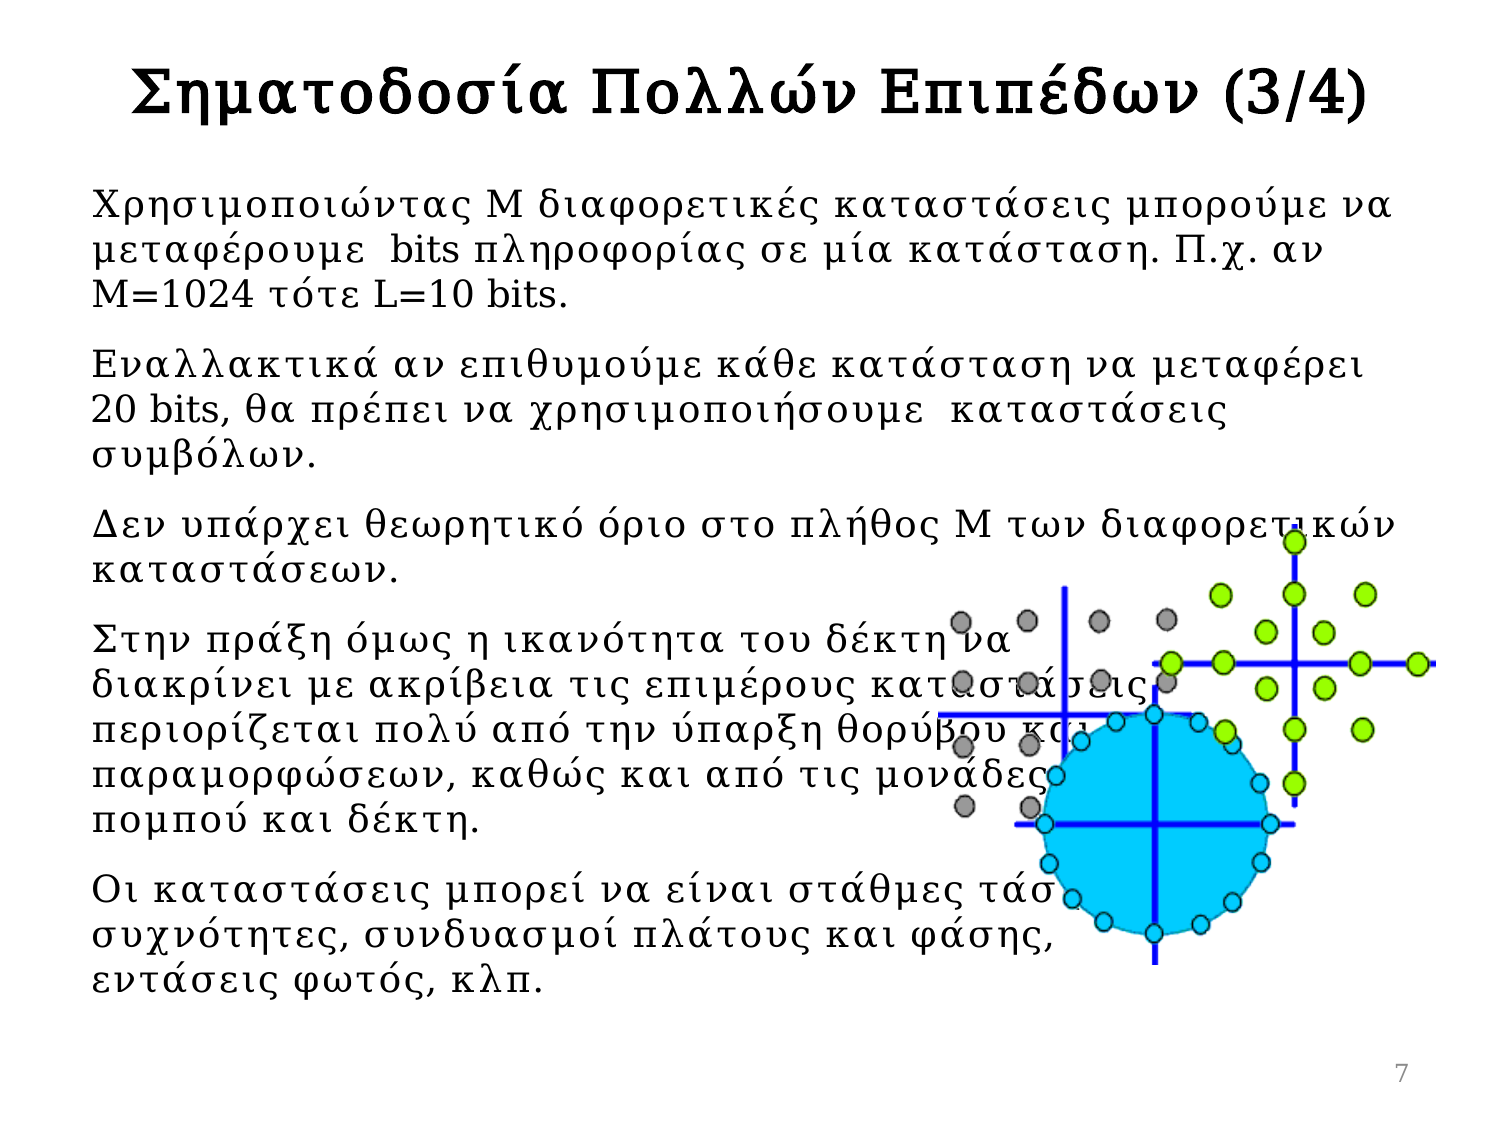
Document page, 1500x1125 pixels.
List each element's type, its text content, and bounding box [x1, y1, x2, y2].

picture [938, 523, 1436, 965]
title Σηματοδοσία Πολλών Επιπέδων (3/4) [75, 19, 1425, 159]
slide_number 7 [1222, 1042, 1425, 1103]
